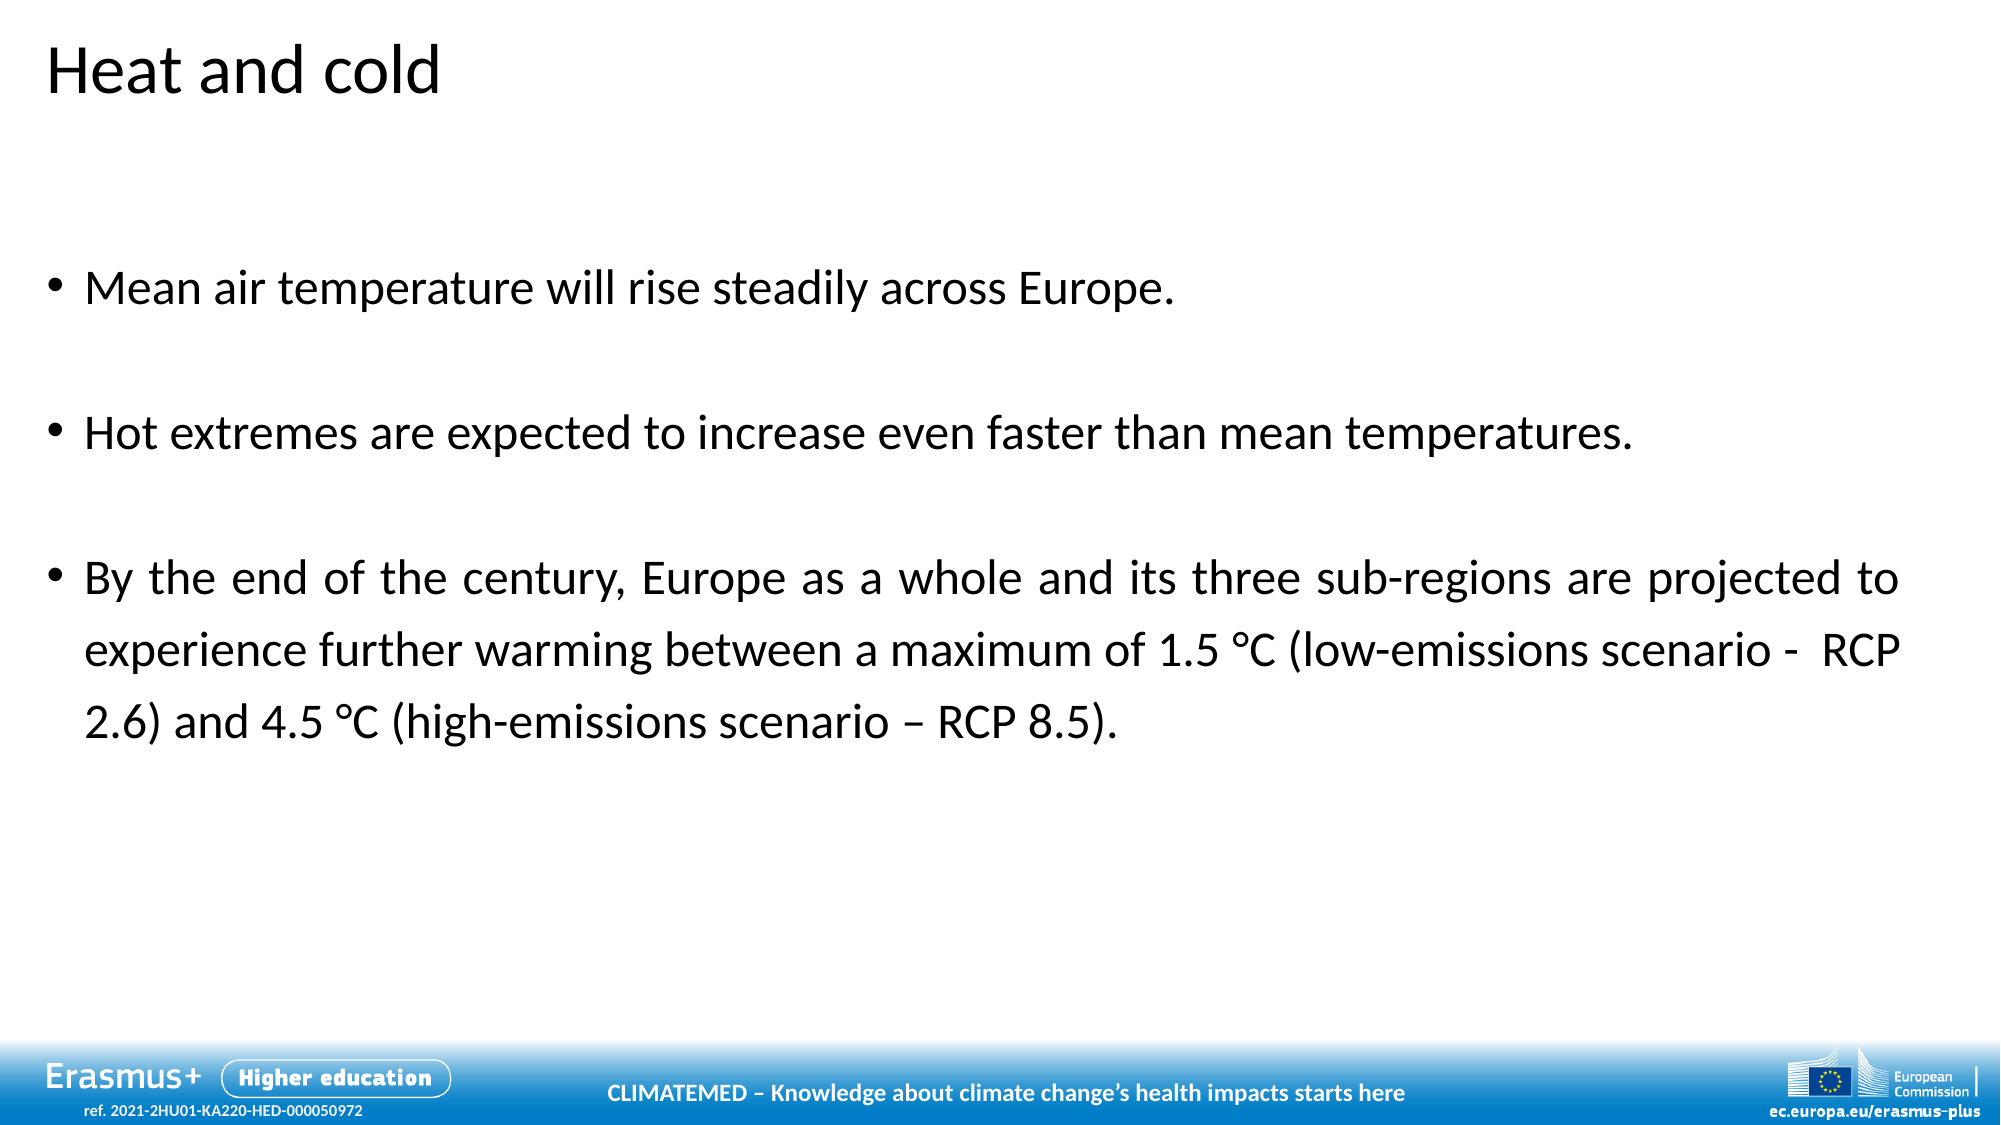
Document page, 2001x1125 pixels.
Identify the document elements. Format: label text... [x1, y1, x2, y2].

list Mean air temperature will rise steadily across Europe. Hot extremes are expected to increase even faster than mean temperatures. By the end of the century, Europe as a whole and its three sub-regions are projected to experience further warming between a maximum of 1.5 °C (low-emissions scenario - RCP 2.6) and 4.5 °C (high-emissions scenario – RCP 8.5). [31, 234, 1916, 1035]
picture [0, 899, 2000, 1125]
title Heat and cold [31, 25, 1984, 116]
